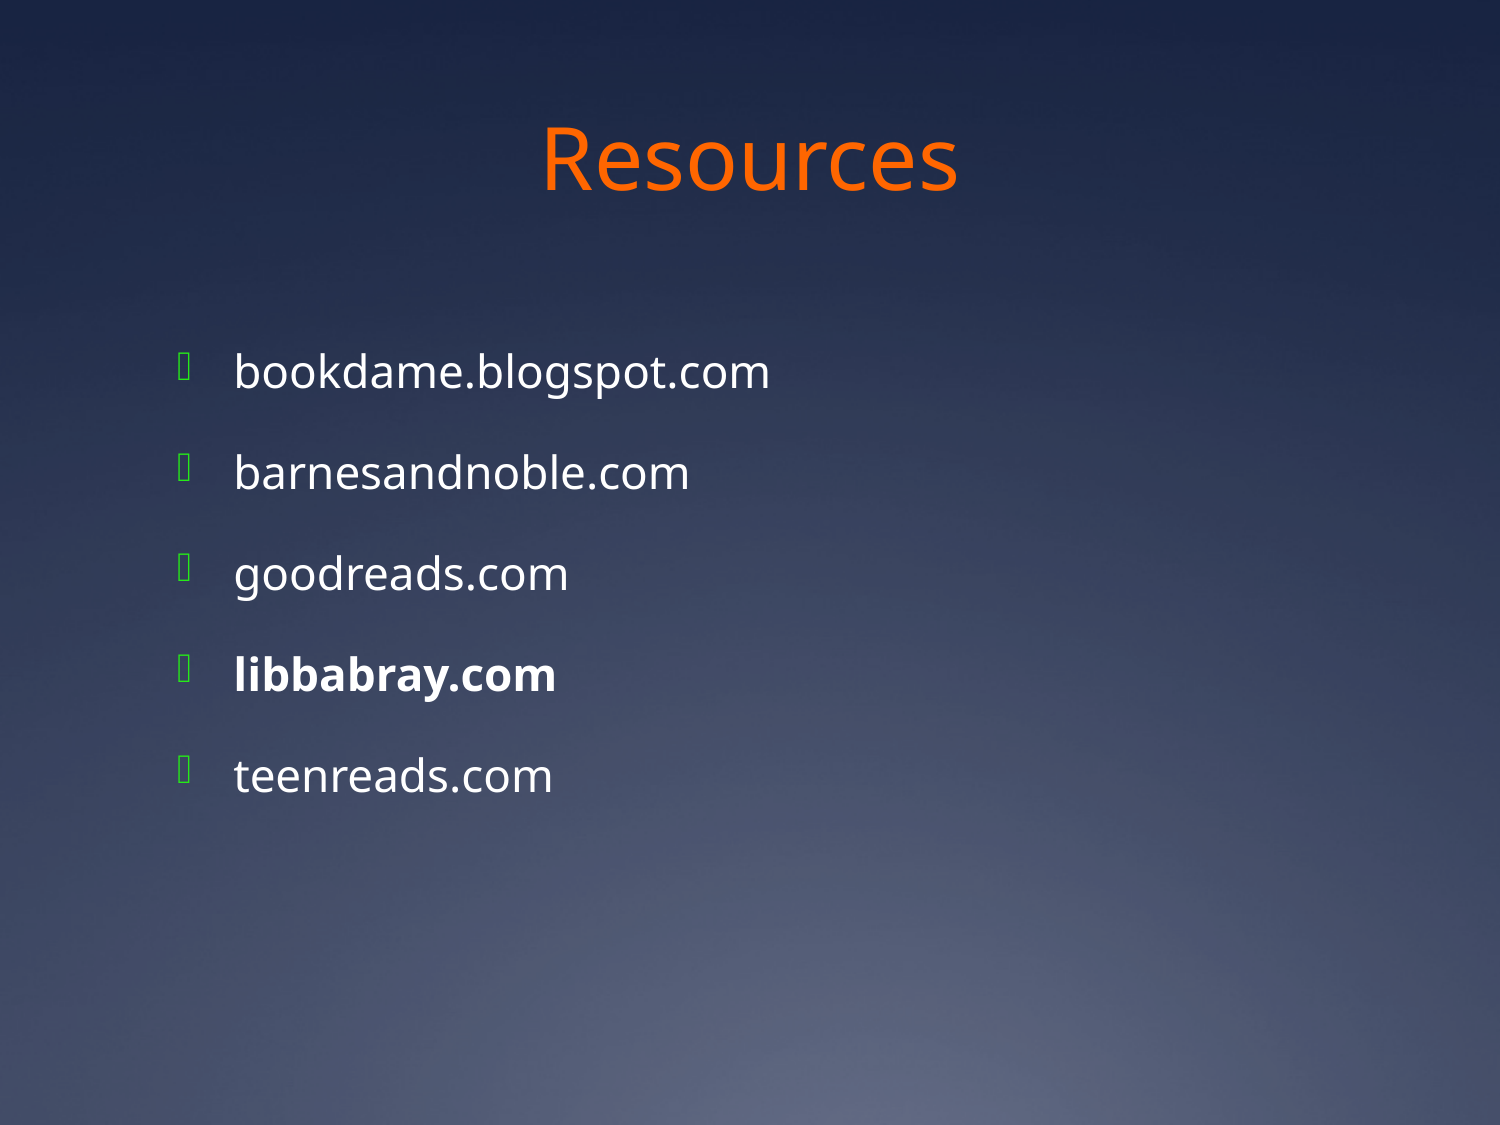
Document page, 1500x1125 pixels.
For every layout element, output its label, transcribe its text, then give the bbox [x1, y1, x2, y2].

list bookdame.blogspot.com barnesandnoble.com goodreads.com libbabray.com teenreads.com [162, 335, 1338, 1005]
title Resources [100, 95, 1400, 225]
